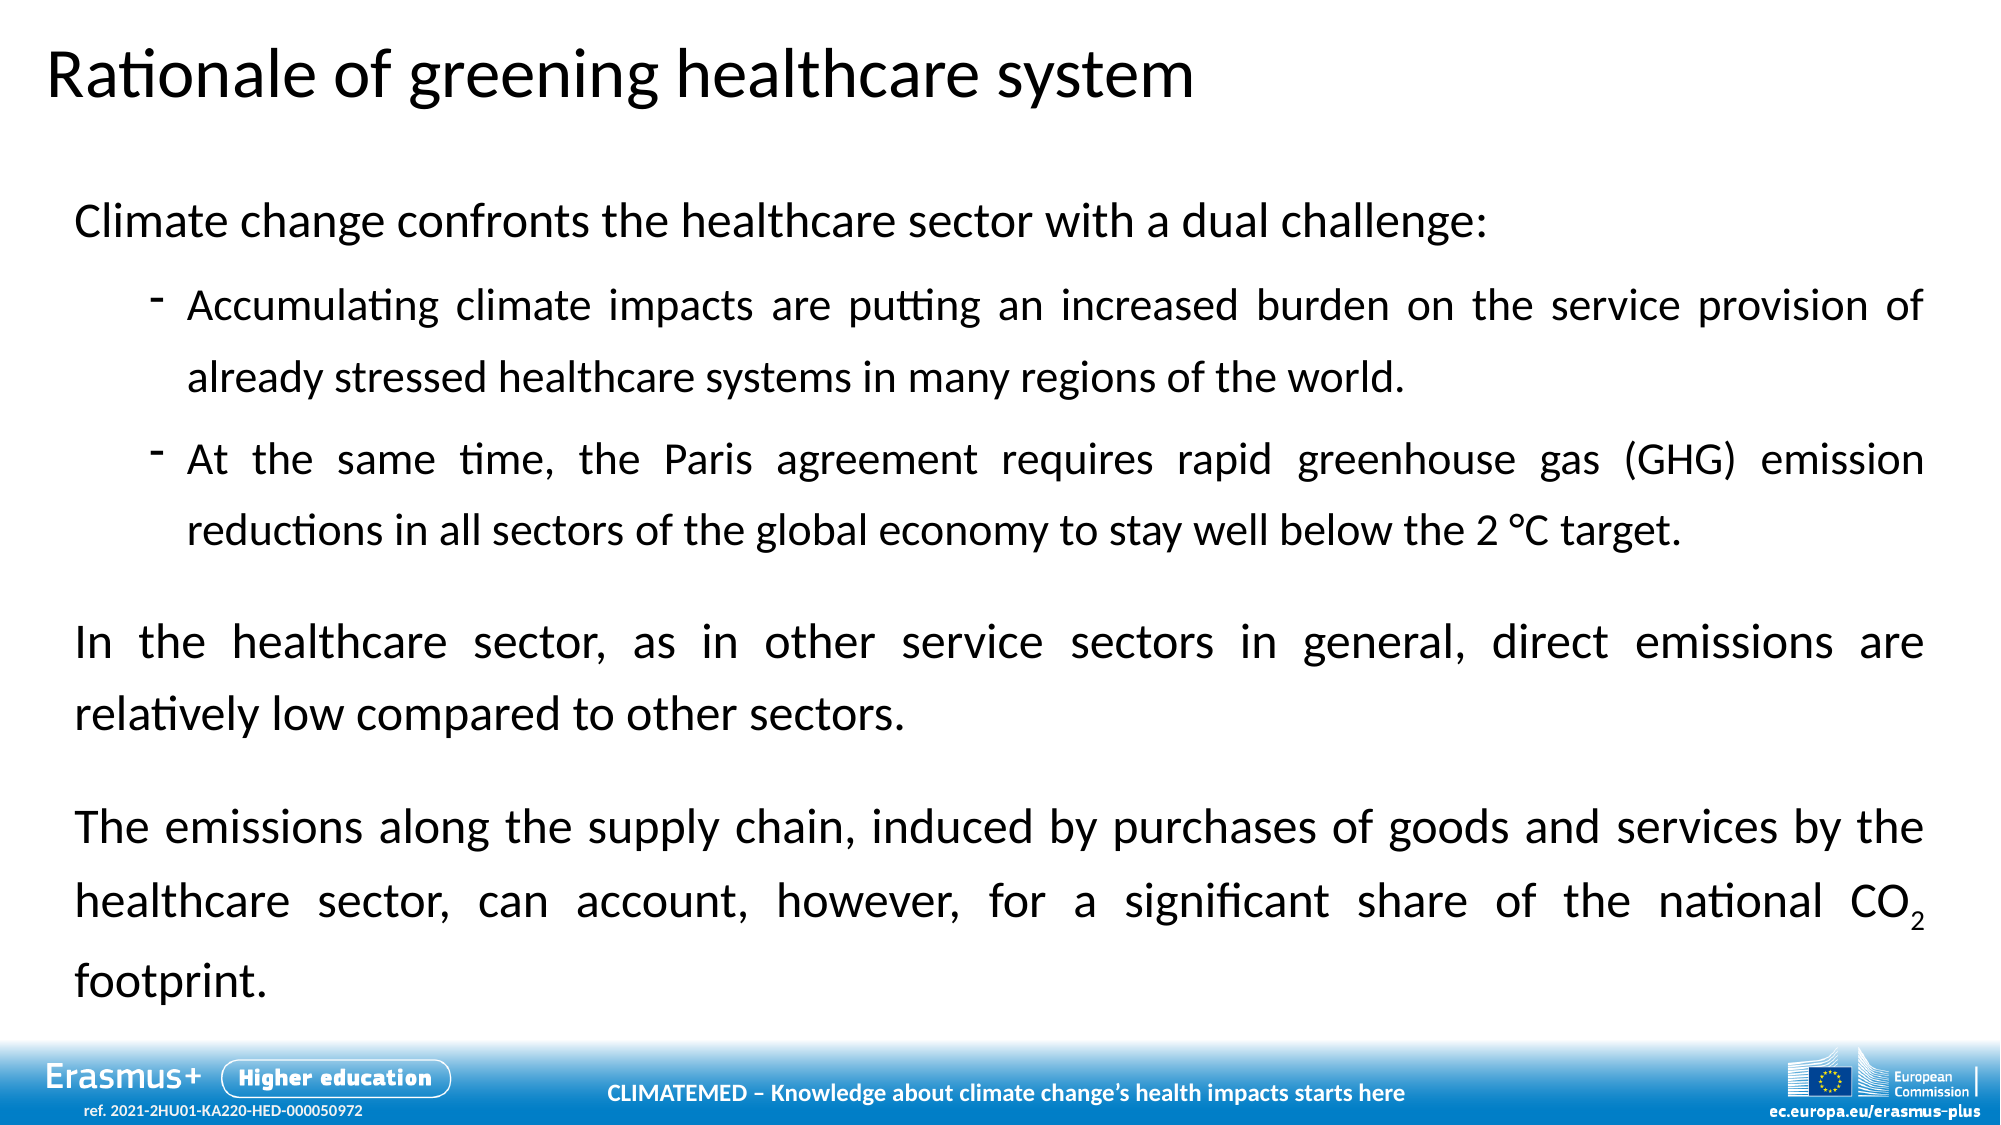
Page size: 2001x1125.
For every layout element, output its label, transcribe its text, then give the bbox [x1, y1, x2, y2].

list Climate change confronts the healthcare sector with a dual challenge: Accumulating climate impacts are putting an increased burden on the service provision of already stressed healthcare systems in many regions of the world. At the same time, the Paris agreement requires rapid greenhouse gas (GHG) emission reductions in all sectors of the global economy to stay well below the 2 °C target. In the healthcare sector, as in other service sectors in general, direct emissions are relatively low compared to other sectors. The emissions along the supply chain, induced by purchases of goods and services by the healthcare sector, can account, however, for a significant share of the national CO2 footprint. [59, 186, 1941, 1035]
title Rationale of greening healthcare system [31, 25, 1984, 125]
picture [0, 899, 2000, 1125]
